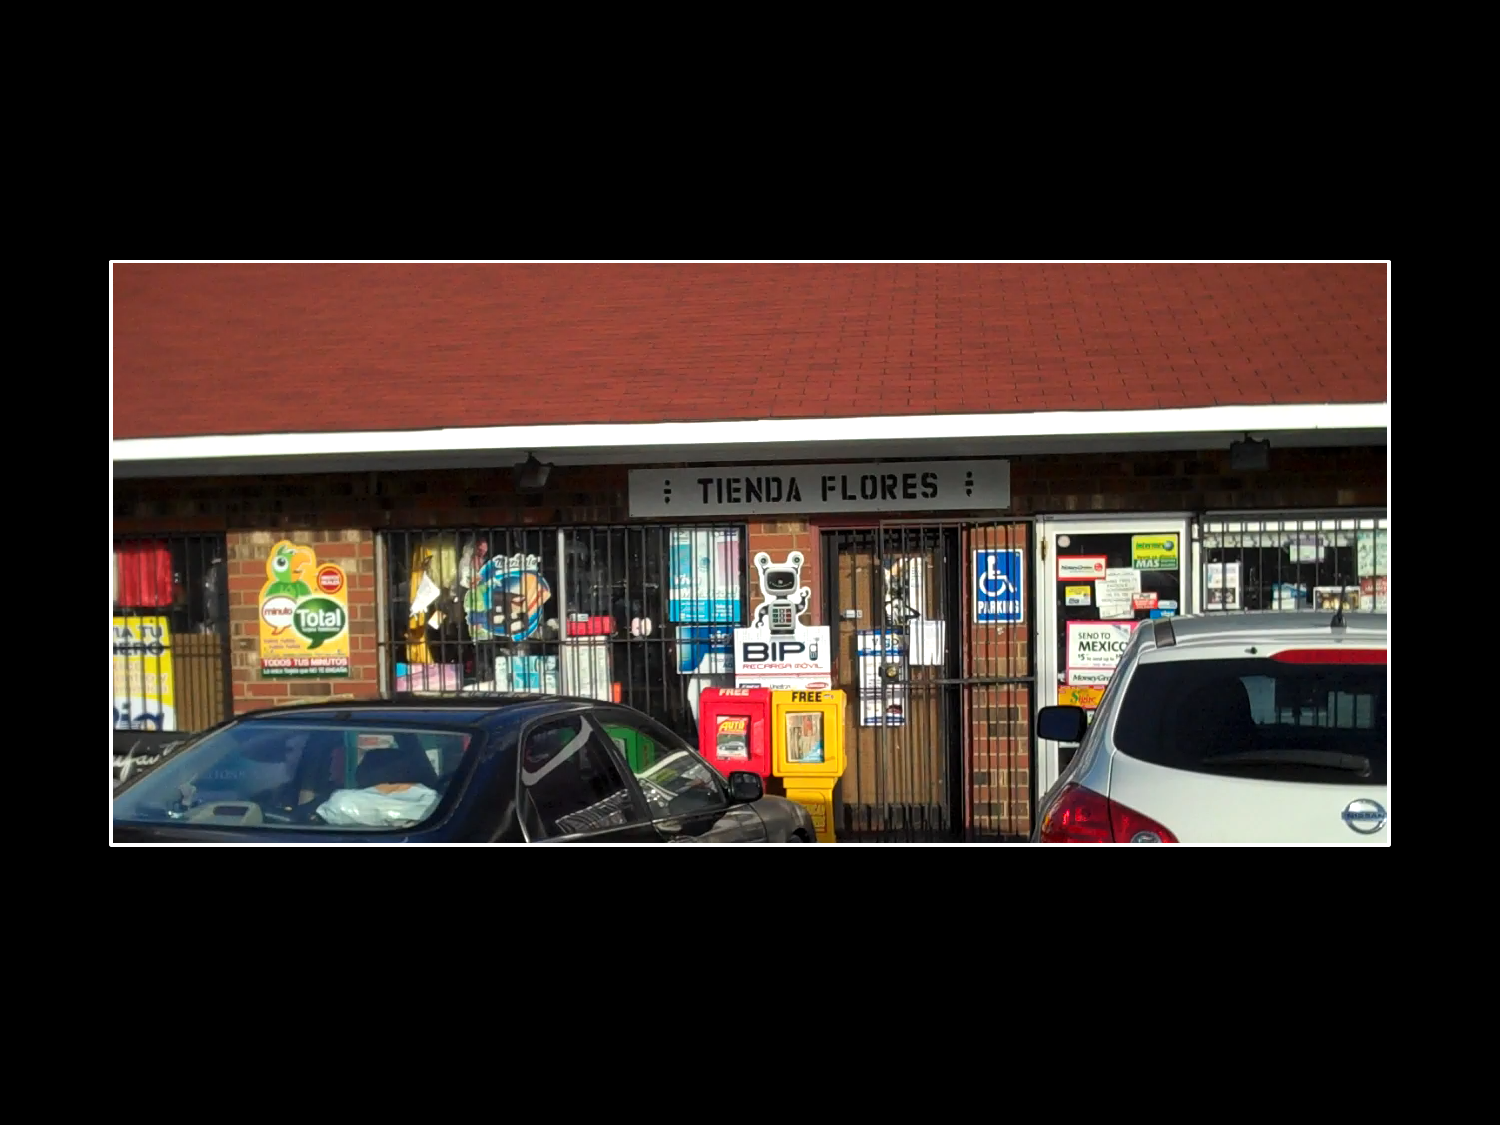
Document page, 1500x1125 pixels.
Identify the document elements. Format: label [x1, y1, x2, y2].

picture [112, 262, 1388, 844]
